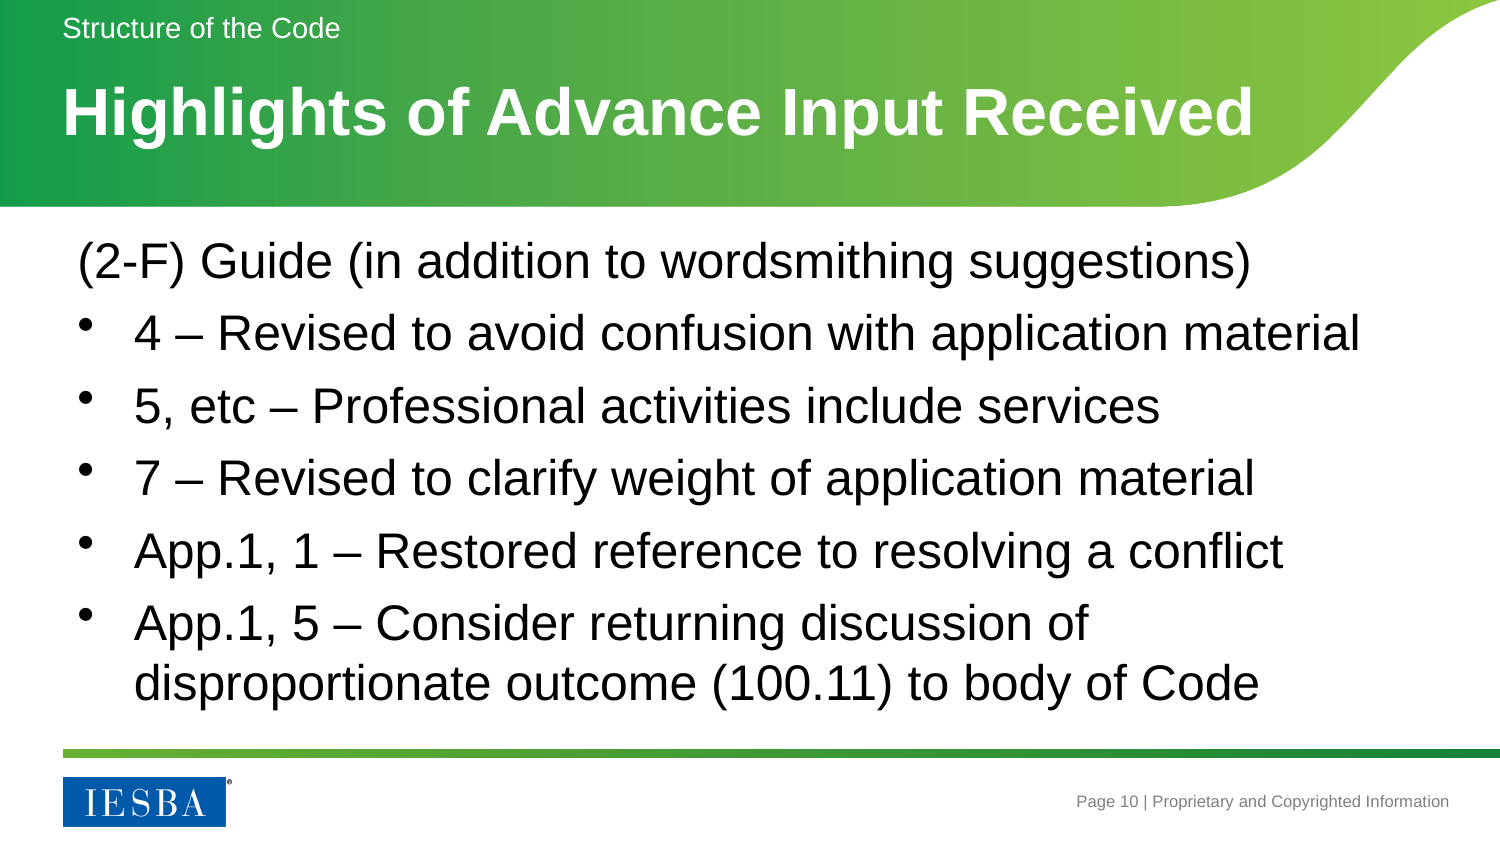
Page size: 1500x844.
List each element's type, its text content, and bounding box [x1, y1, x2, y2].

picture [63, 777, 232, 827]
list (2-F) Guide (in addition to wordsmithing suggestions) 4 – Revised to avoid confusion with application material 5, etc – Professional activities include services 7 – Revised to clarify weight of application material App.1, 1 – Restored reference to resolving a conflict App.1, 5 – Consider returning discussion of disproportionate outcome (100.11) to body of Code [62, 220, 1450, 724]
picture [0, 0, 1500, 207]
title Highlights of Advance Input Received [62, 75, 1300, 142]
subtitle Structure of the Code [62, 9, 500, 38]
